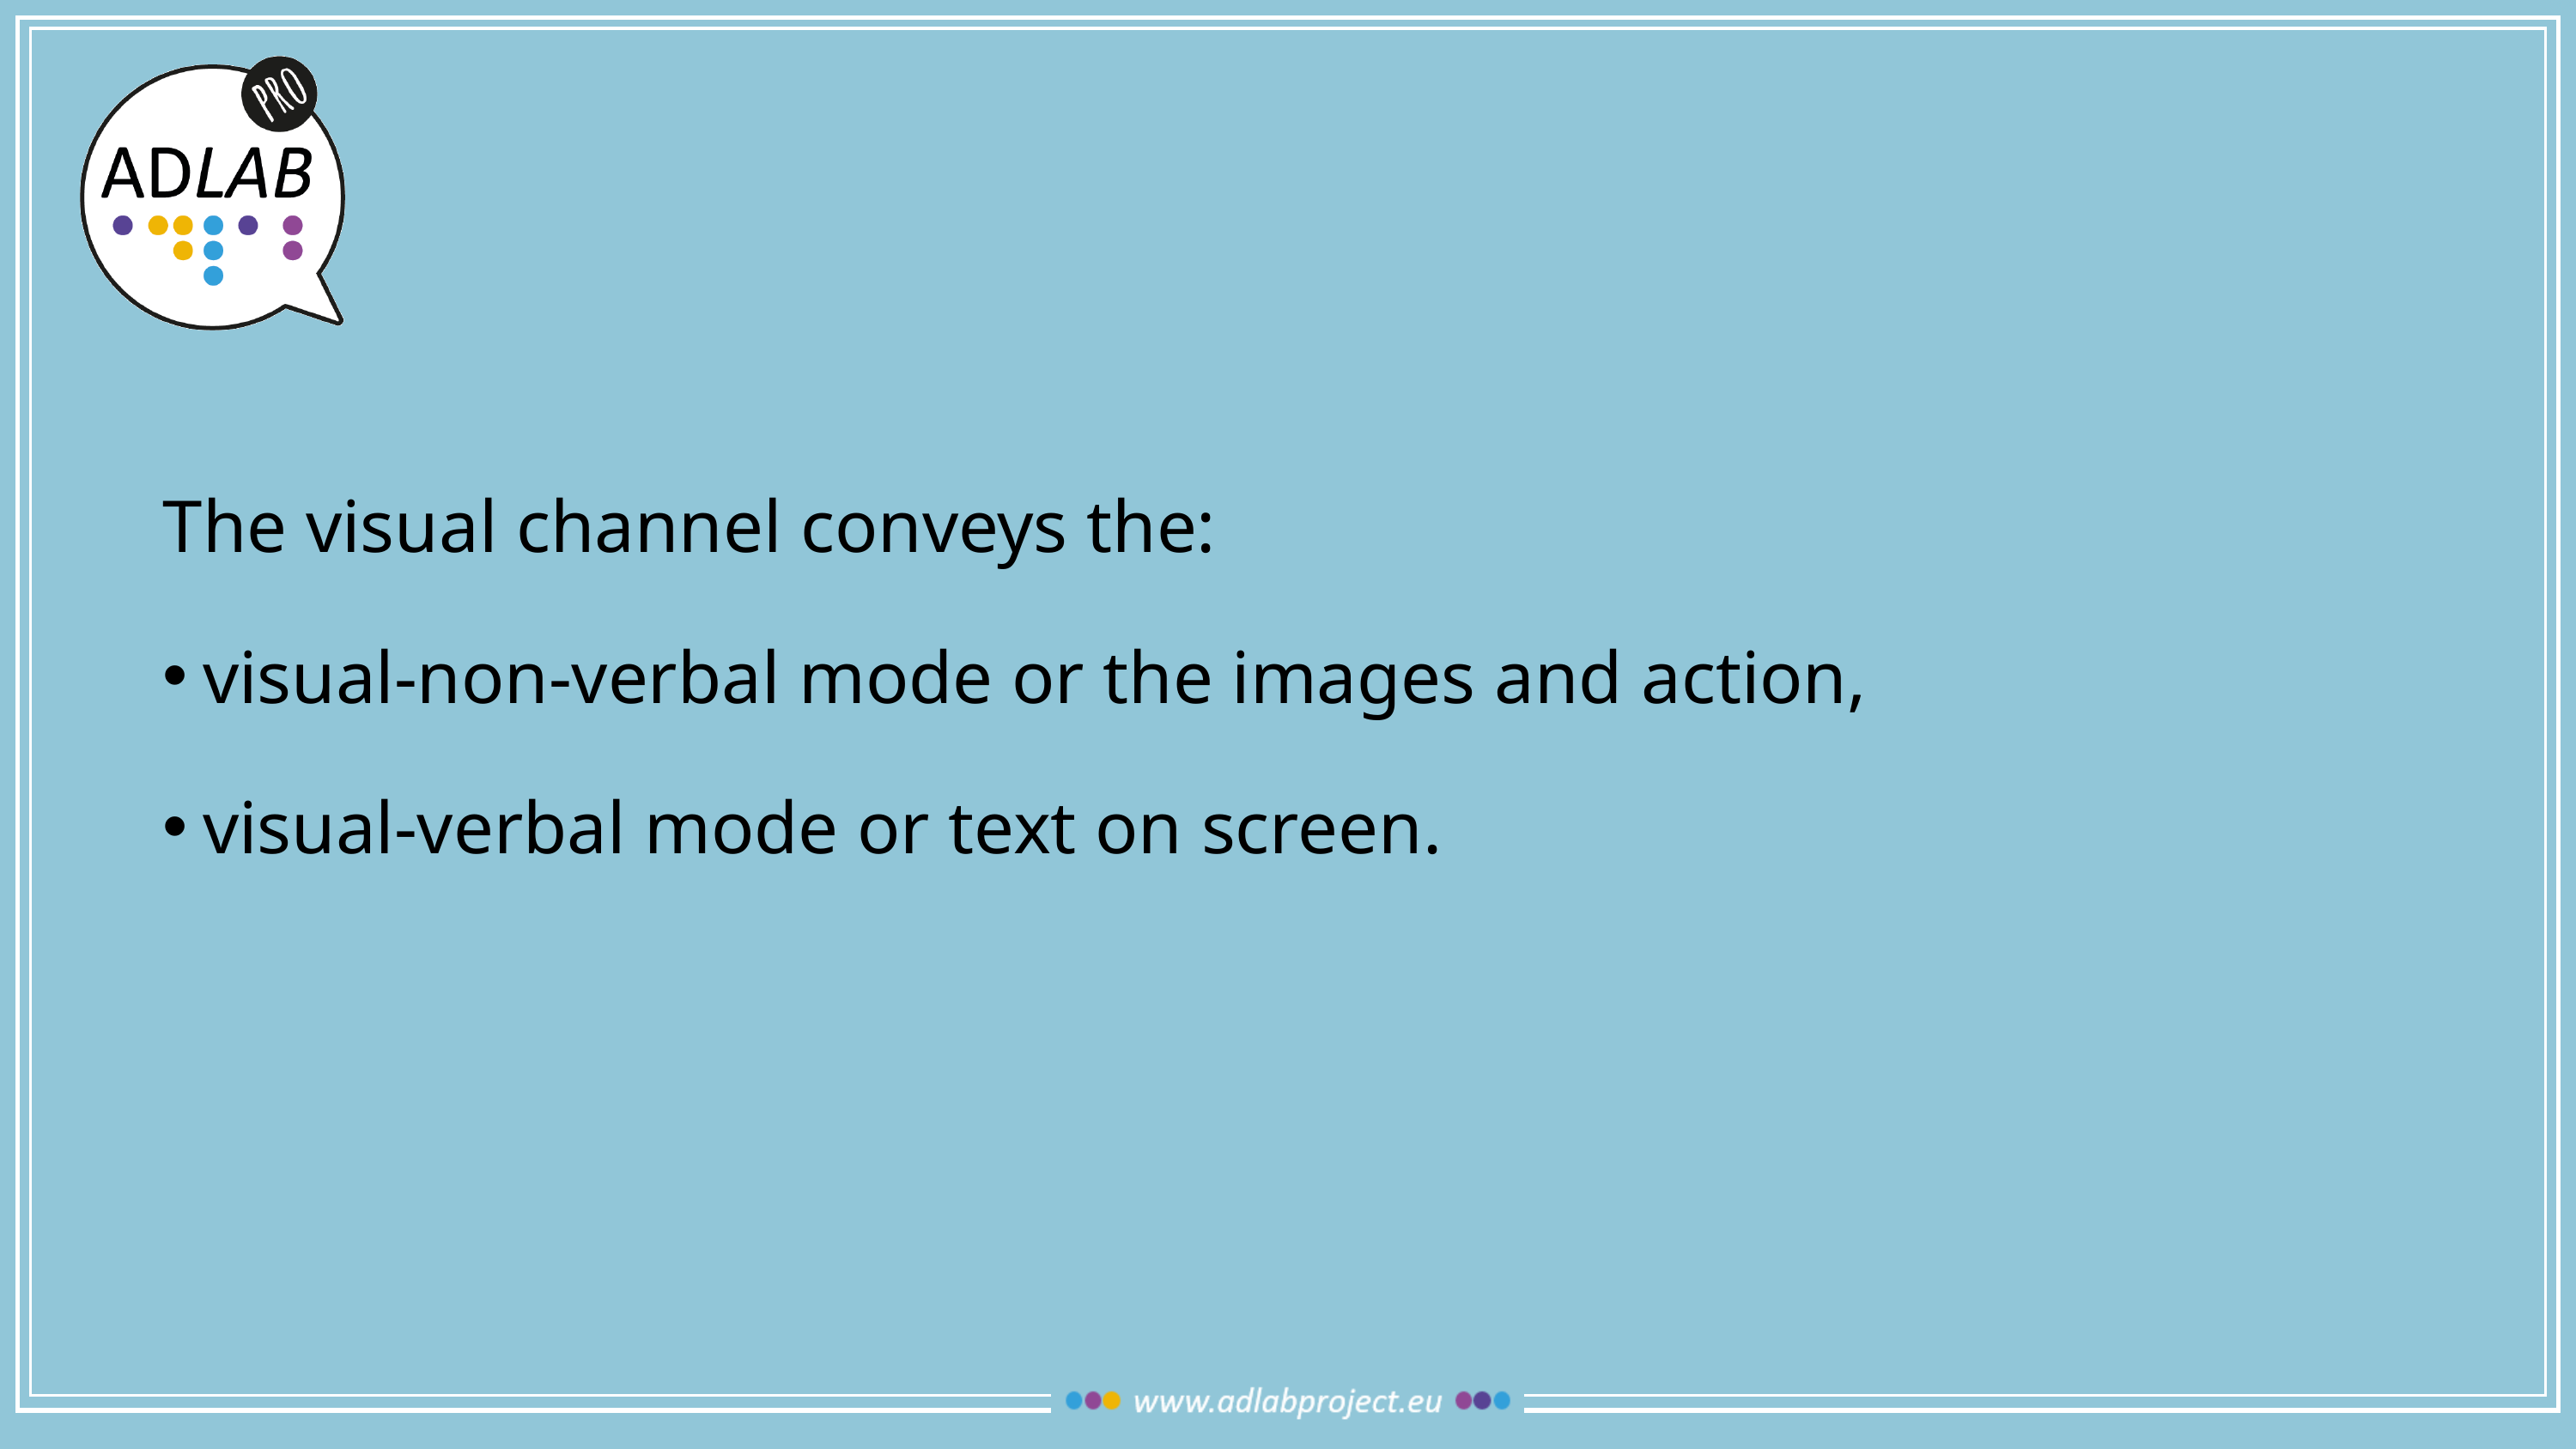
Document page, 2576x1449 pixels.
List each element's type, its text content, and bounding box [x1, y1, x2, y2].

picture [72, 49, 353, 330]
picture [1051, 1378, 1524, 1429]
list The visual channel conveys the: visual-non-verbal mode or the images and action, visual-verbal mode or text on screen. [150, 431, 2467, 1087]
